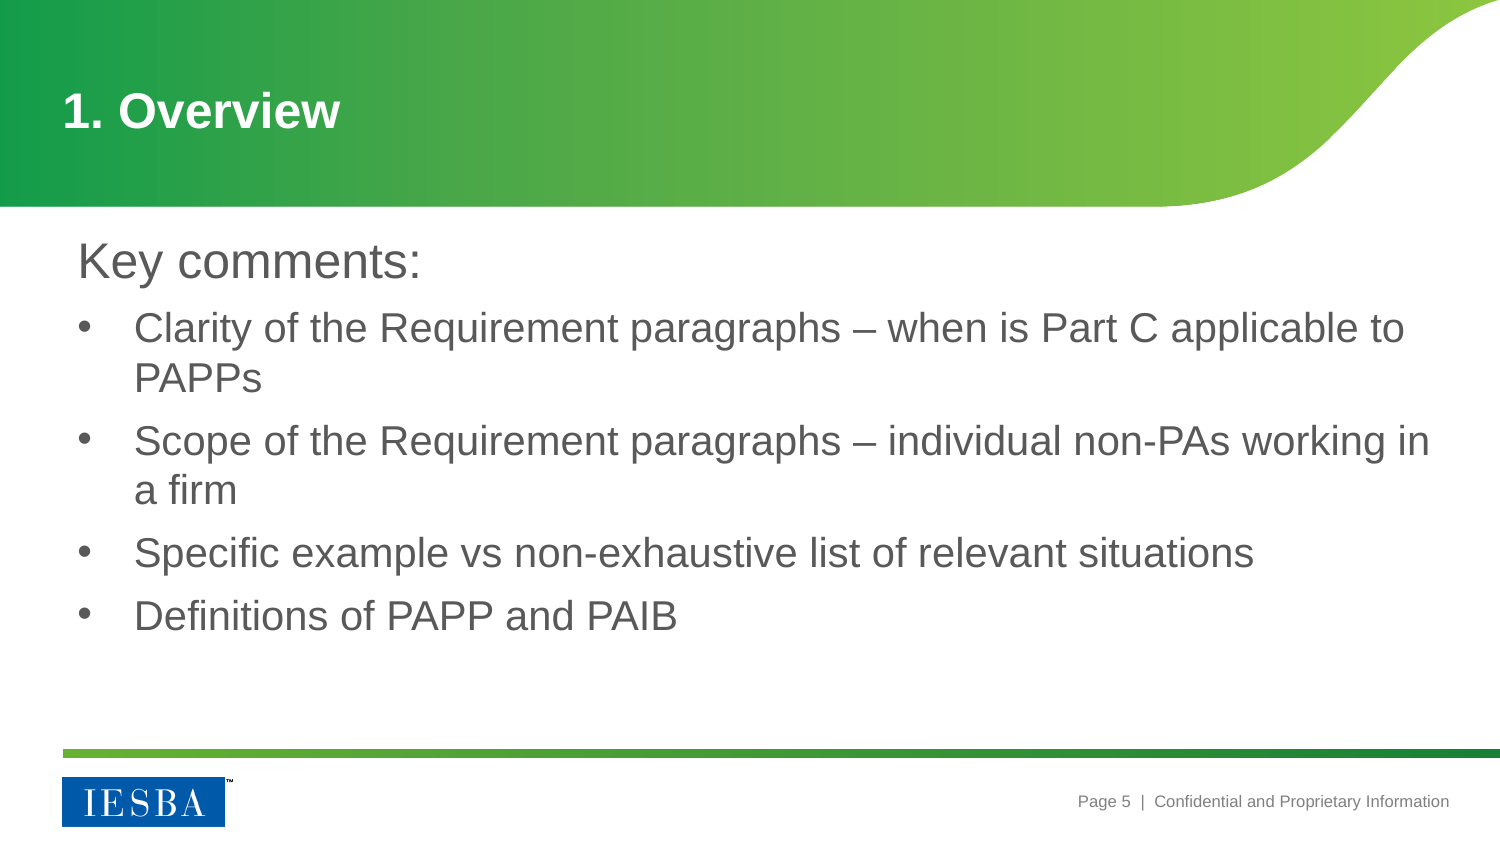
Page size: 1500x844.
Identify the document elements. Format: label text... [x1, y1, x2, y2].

picture [62, 777, 233, 827]
title 1. Overview [62, 75, 1300, 142]
picture [0, 0, 1500, 207]
list Key comments: Clarity of the Requirement paragraphs – when is Part C applicable to PAPPs Scope of the Requirement paragraphs – individual non-PAs working in a firm Specific example vs non-exhaustive list of relevant situations Definitions of PAPP and PAIB [62, 220, 1450, 724]
